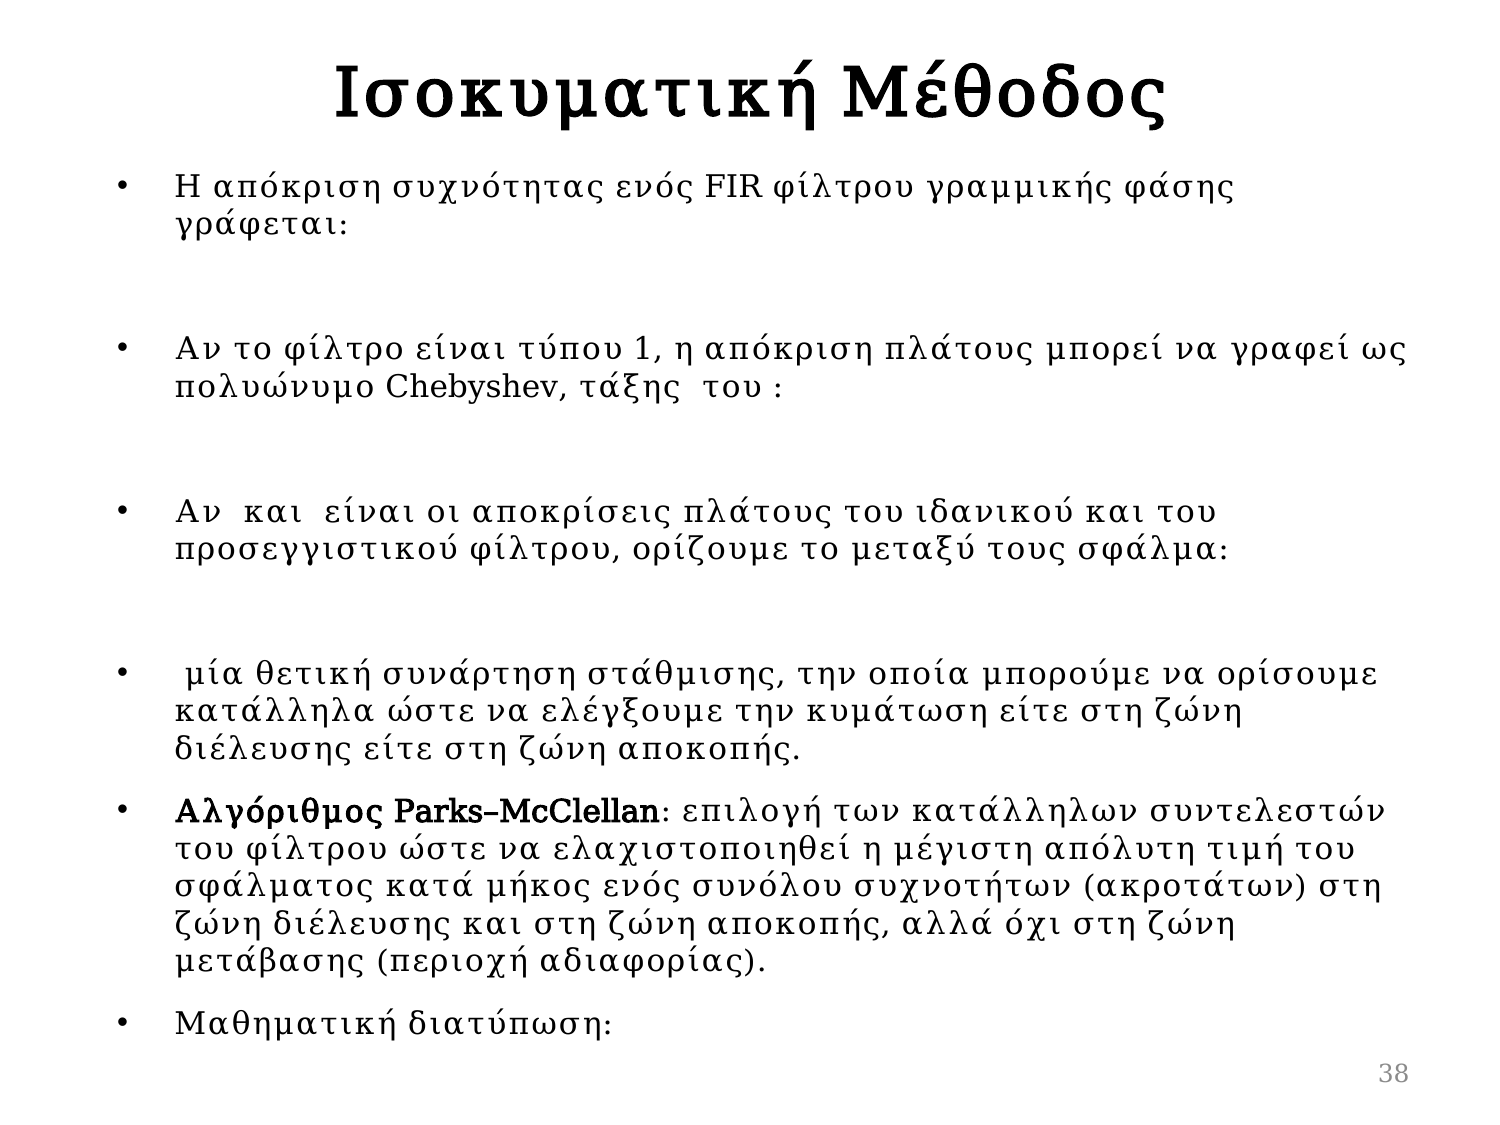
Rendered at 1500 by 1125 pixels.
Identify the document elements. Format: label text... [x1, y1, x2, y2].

title Ισοκυματική Μέθοδος [75, 19, 1425, 159]
slide_number 38 [1222, 1042, 1425, 1103]
